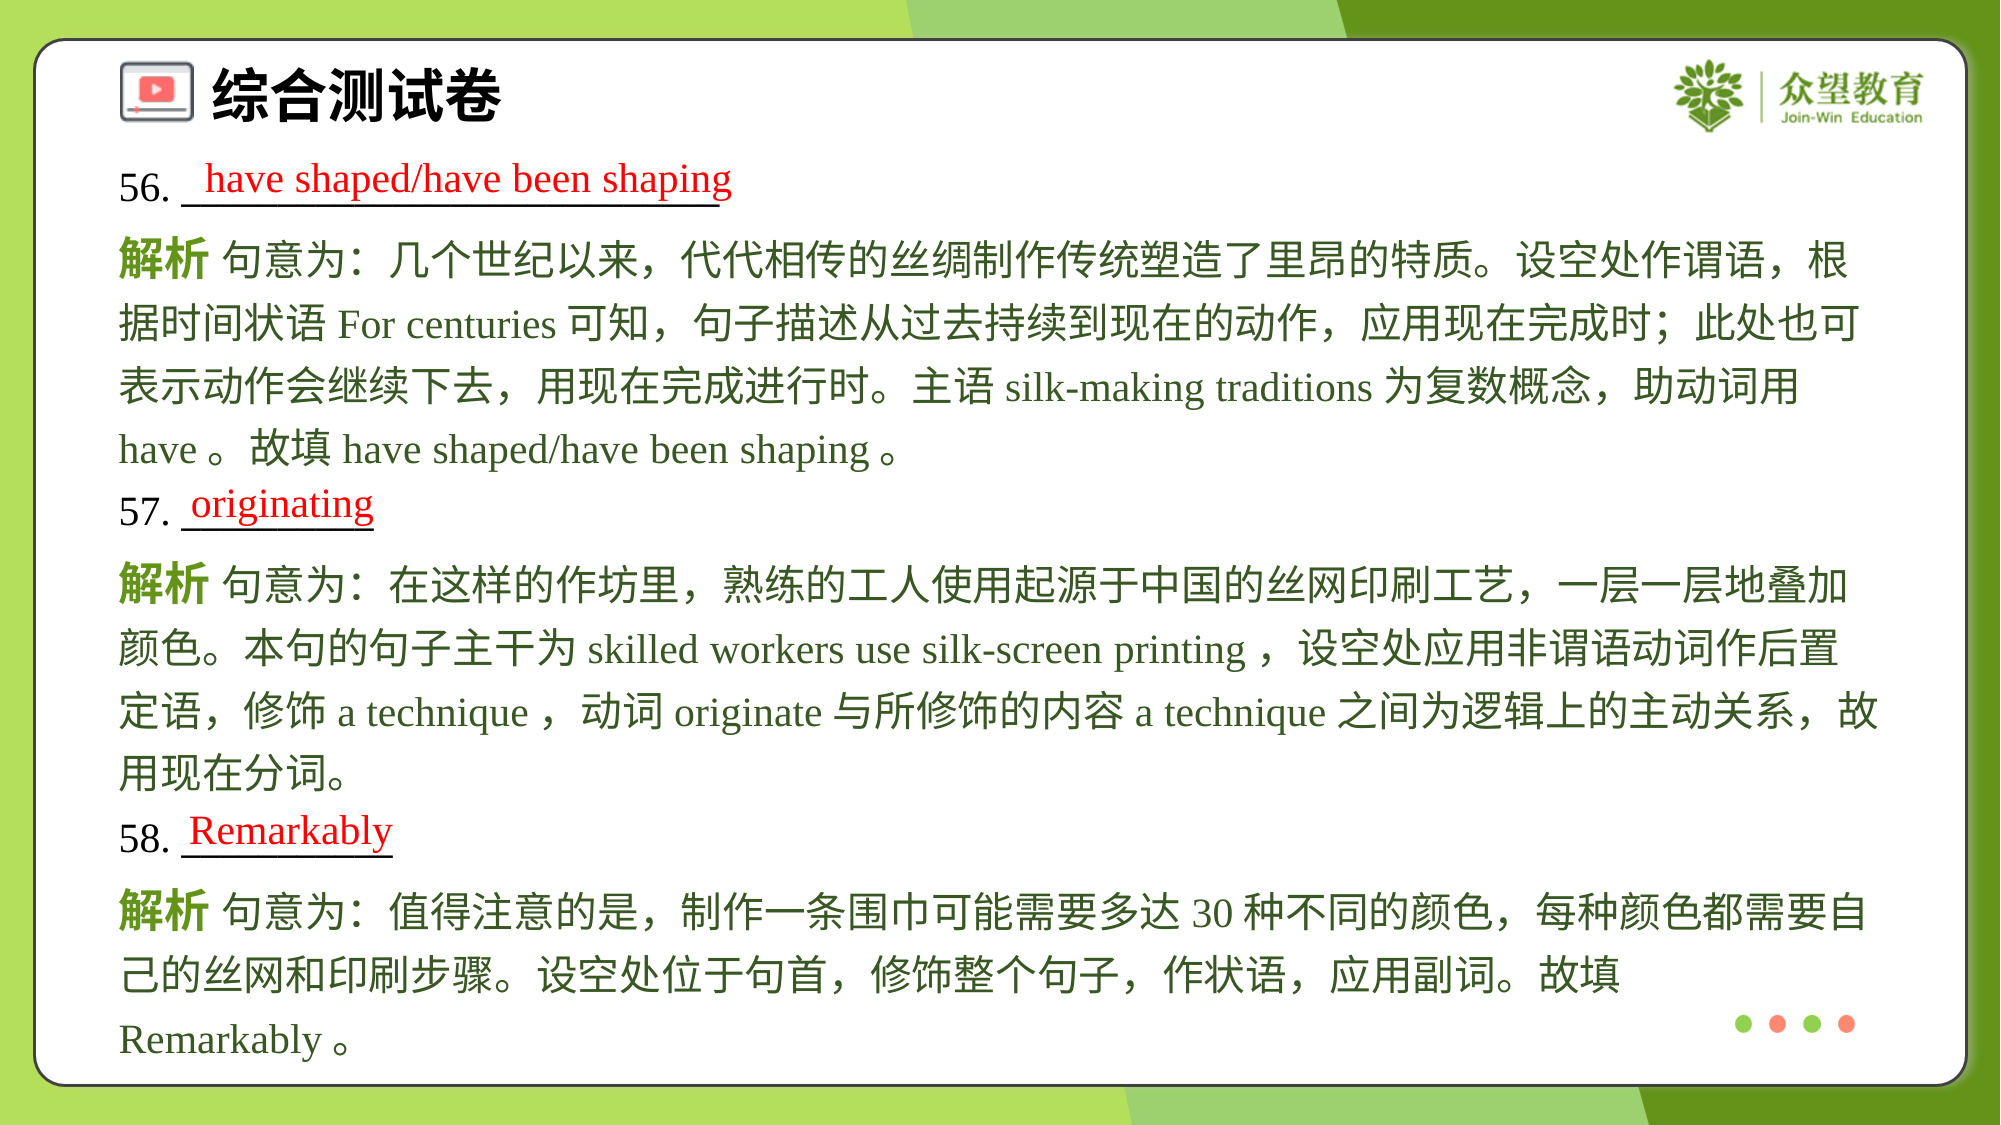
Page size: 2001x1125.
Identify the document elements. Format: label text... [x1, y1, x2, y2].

text_box 56. ____________________________ [118, 146, 1883, 204]
text_box 解析 句意为：在这样的作坊里，熟练的工人使用起源于中国的丝网印刷工艺，一层一层地叠加颜色。本句的句子主干为skilled workers use silk-screen printing，设空处应用非谓语动词作后置定语，修饰a technique，动词originate与所修饰的内容a technique之间为逻辑上的主动关系，故用现在分词。 [118, 540, 1883, 793]
text_box 解析 句意为：值得注意的是，制作一条围巾可能需要多达30种不同的颜色，每种颜色都需要自己的丝网和印刷步骤。设空处位于句首，修饰整个句子，作状语，应用副词。故填Remarkably。 [118, 867, 1883, 995]
text_box 57. __________ [118, 471, 1883, 529]
text_box 58. ___________ [118, 798, 1883, 856]
text_box Remarkably [184, 789, 398, 848]
picture [0, 0, 2000, 1125]
text_box originating [186, 462, 379, 521]
text_box 解析 句意为：几个世纪以来，代代相传的丝绸制作传统塑造了里昂的特质。设空处作谓语，根据时间状语For centuries可知，句子描述从过去持续到现在的动作，应用现在完成时；此处也可表示动作会继续下去，用现在完成进行时。主语silk-making traditions为复数概念，助动词用have。故填have shaped/have been shaping。 [118, 215, 1883, 467]
text_box have shaped/have been shaping [186, 138, 751, 196]
